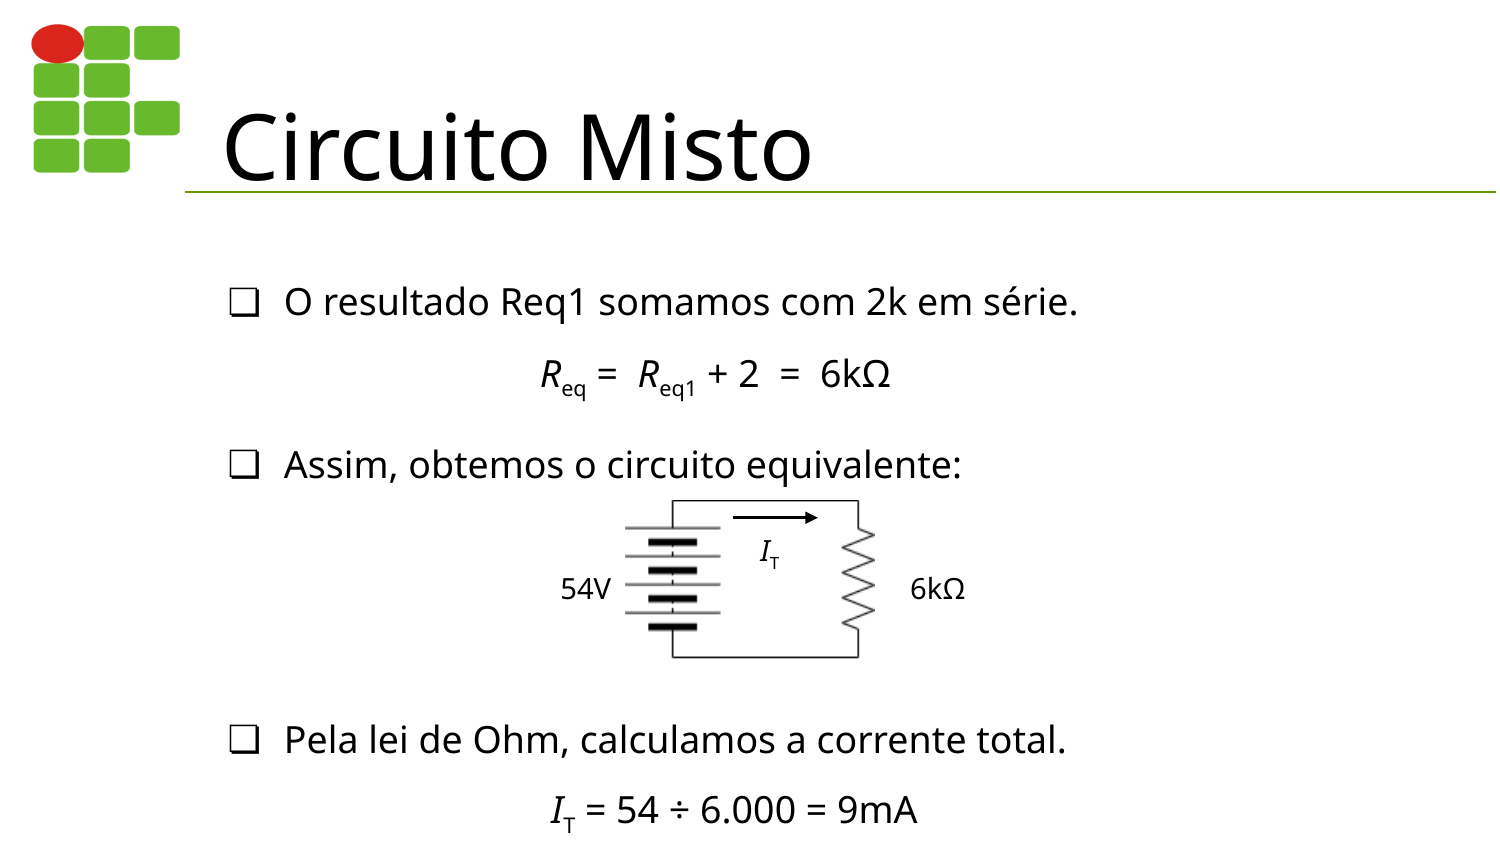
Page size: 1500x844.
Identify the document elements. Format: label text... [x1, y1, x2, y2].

title Circuito Misto [206, 26, 1468, 207]
text_box 54V [545, 555, 620, 608]
picture [625, 500, 875, 661]
list Assim, obtemos o circuito equivalente: [193, 410, 1486, 479]
list Pela lei de Ohm, calculamos a corrente total. [193, 685, 1486, 754]
picture [29, 23, 182, 174]
list O resultado Req1 somamos com 2k em série. [193, 248, 1486, 316]
text_box 6kΩ [895, 555, 983, 608]
list IT = 54 ÷ 6.000 = 9mA [536, 753, 964, 827]
list Req = Req1 + 2 = 6kΩ [524, 316, 976, 391]
